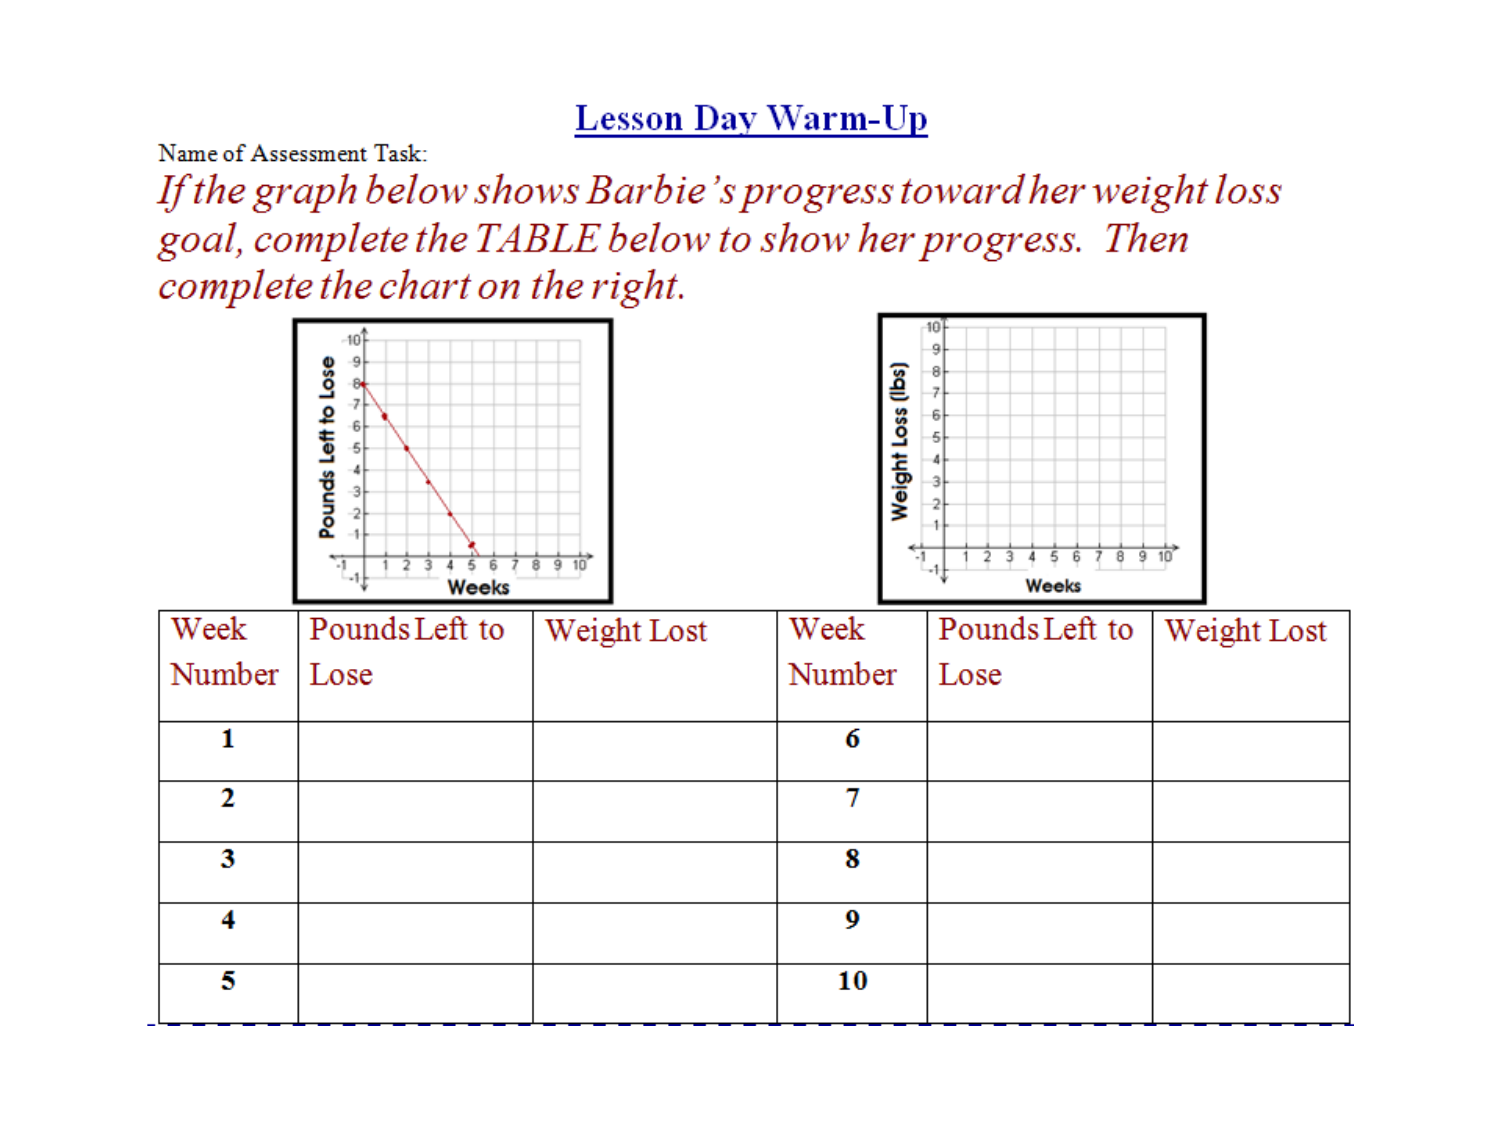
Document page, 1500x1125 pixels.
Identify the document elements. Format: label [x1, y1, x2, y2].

picture [146, 98, 1354, 1026]
